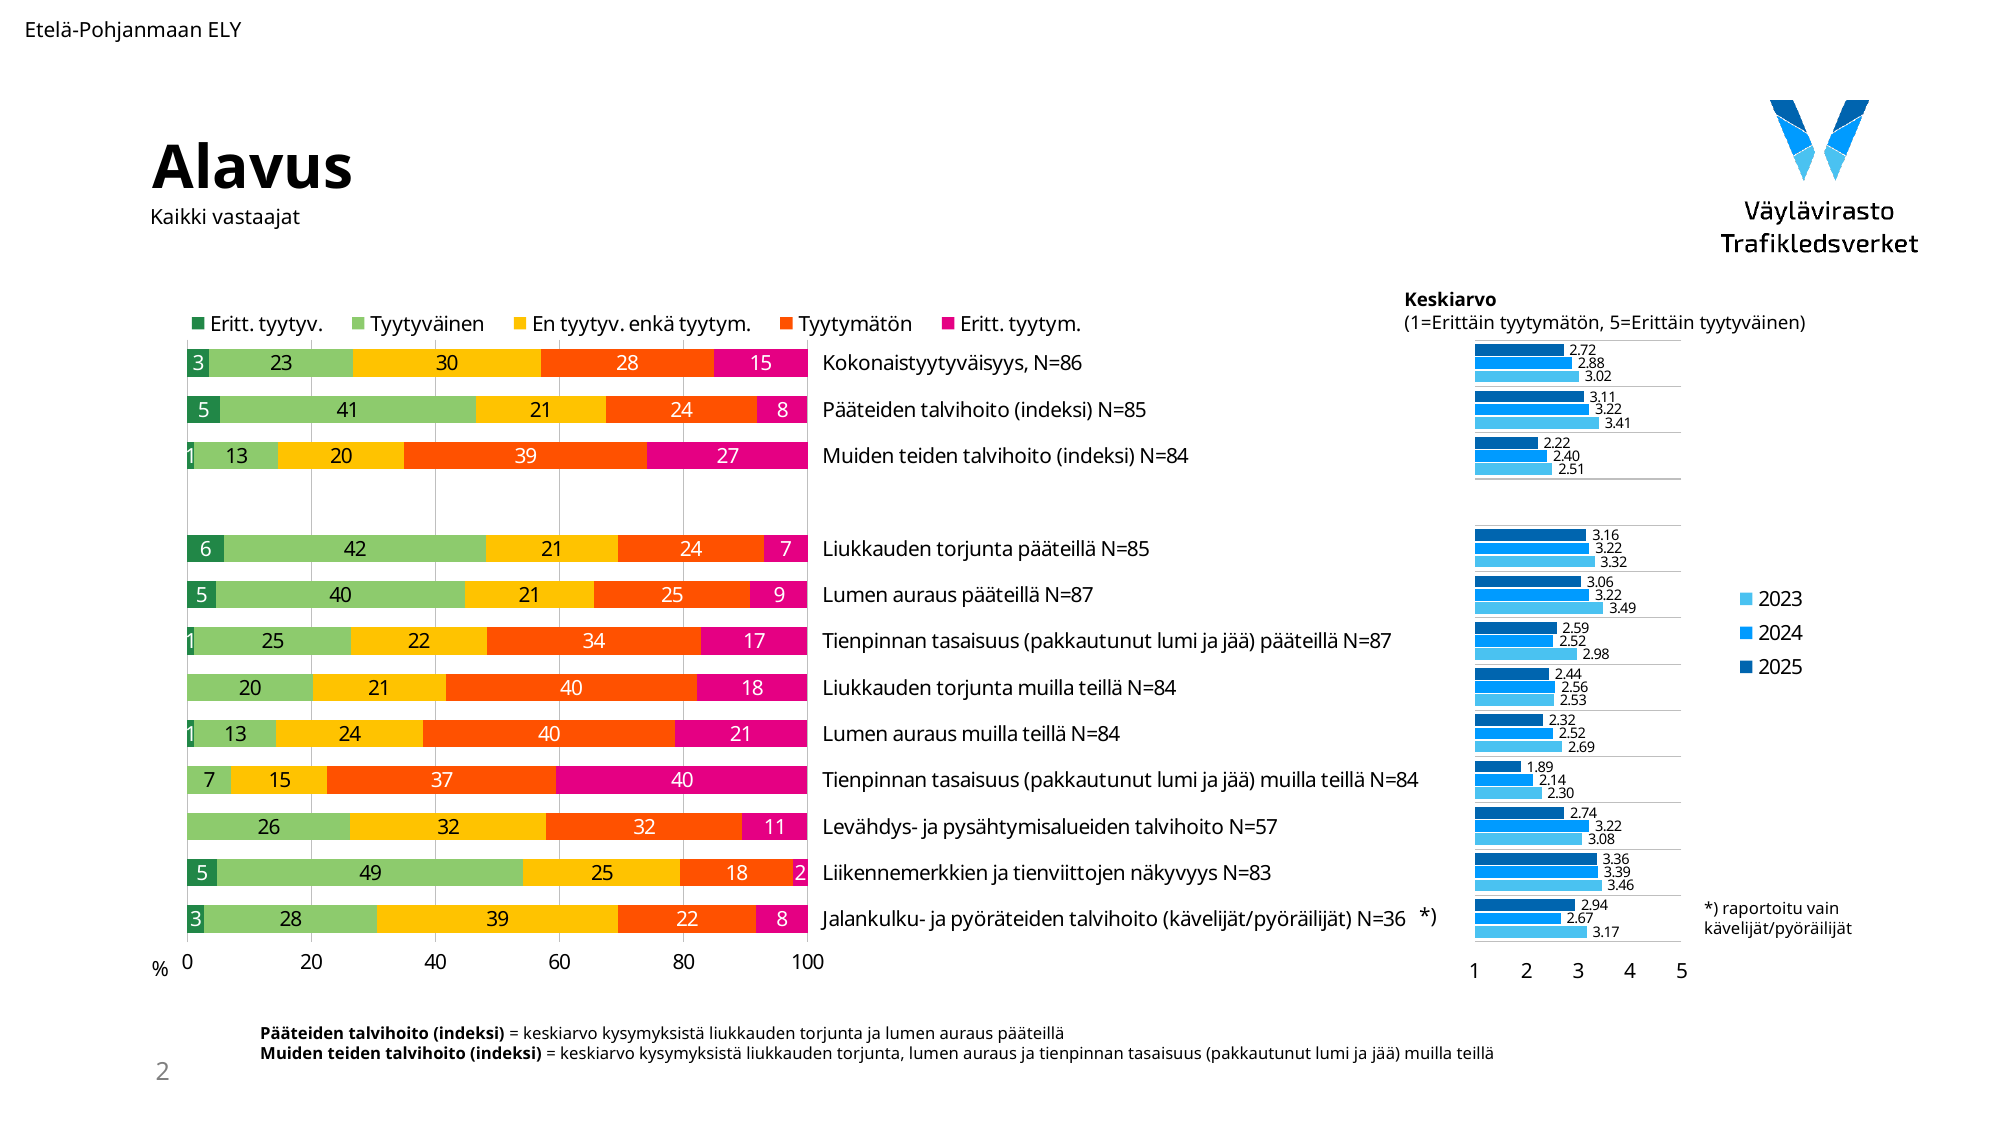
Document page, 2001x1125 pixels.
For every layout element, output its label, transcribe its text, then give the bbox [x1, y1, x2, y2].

text_box Pääteiden talvihoito (indeksi) = keskiarvo kysymyksistä liukkauden torjunta ja lumen auraus pääteillä Muiden teiden talvihoito (indeksi) = keskiarvo kysymyksistä liukkauden torjunta, lumen auraus ja tienpinnan tasaisuus (pakkautunut lumi ja jää) muilla teillä [245, 1015, 1520, 1094]
text_box Kaikki vastaajat [135, 196, 315, 237]
title Alavus [137, 59, 1555, 278]
text_box % [136, 948, 184, 989]
footer [0, 1042, 675, 1103]
text_box *) raportoitu vain kävelijät/pyöräilijät [1822, 890, 1868, 945]
picture [1682, 62, 1958, 292]
text_box Keskiarvo (1=Erittäin tyytymätön, 5=Erittäin tyytyväinen) [1389, 280, 1826, 341]
chart [168, 281, 1822, 985]
text_box Etelä-Pohjanmaan ELY [9, 9, 257, 50]
